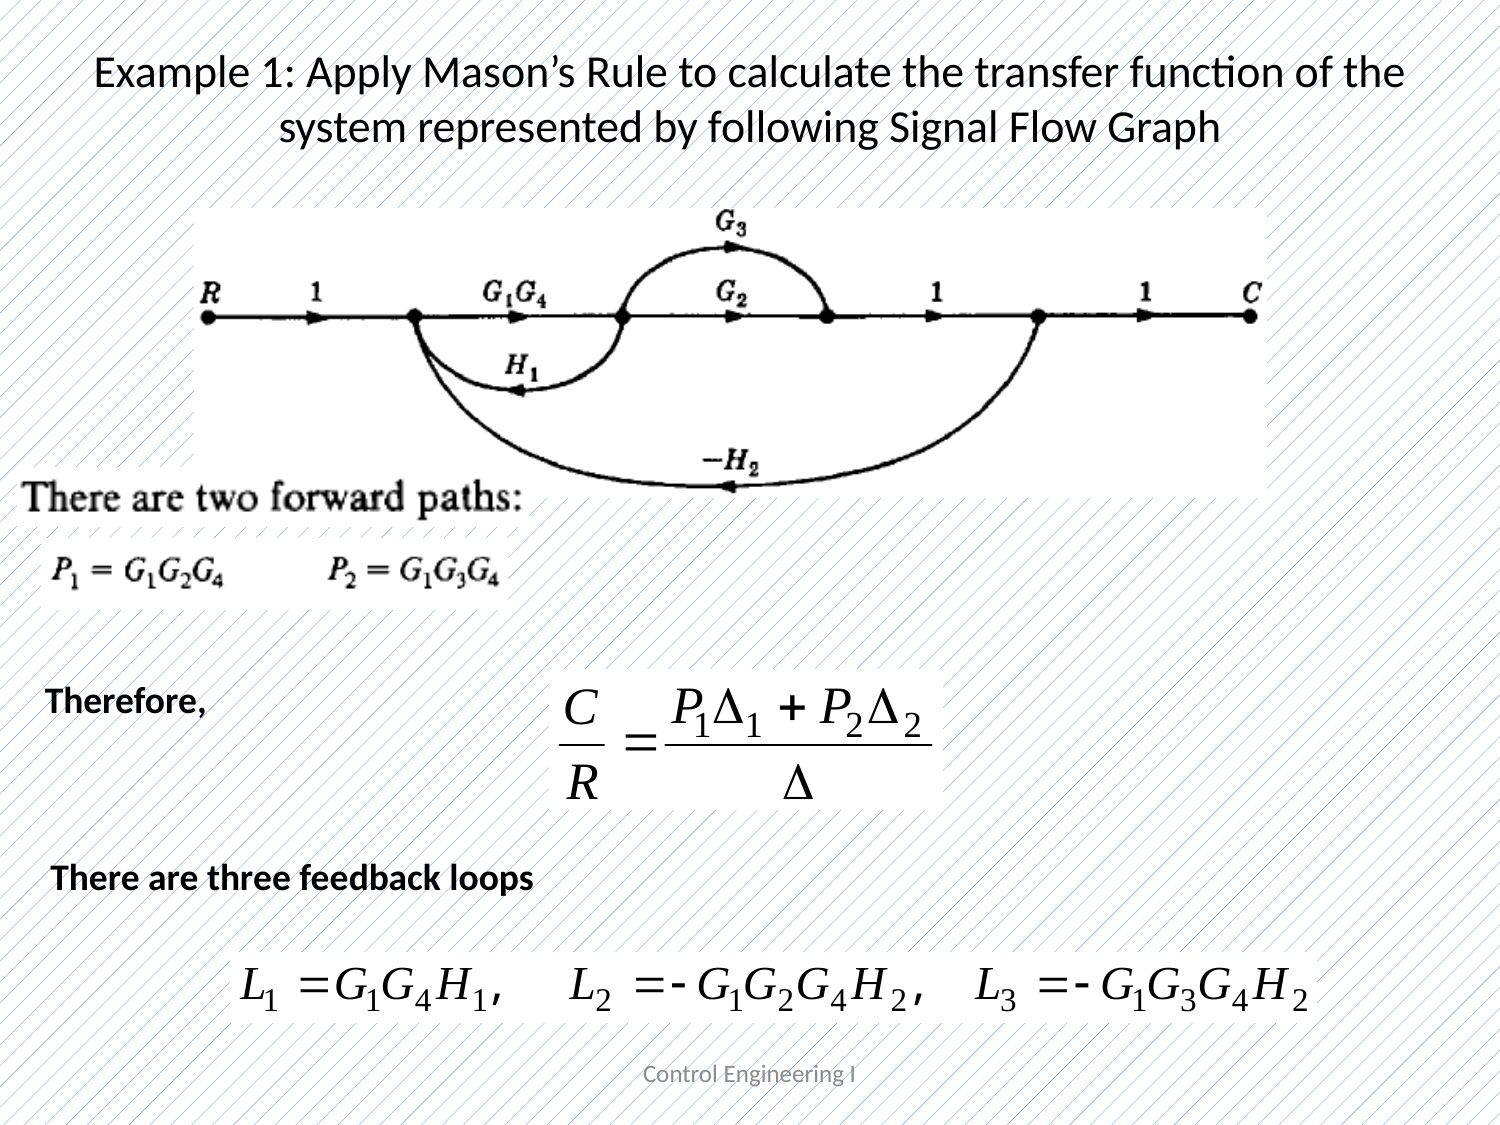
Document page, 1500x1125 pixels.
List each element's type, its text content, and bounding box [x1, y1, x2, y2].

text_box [17, 467, 529, 610]
footer Control Engineering I [512, 1042, 988, 1103]
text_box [29, 668, 944, 811]
title Example 1: Apply Mason’s Rule to calculate the transfer function of the system represented by following Signal Flow Graph [75, 19, 1425, 174]
picture [194, 207, 1267, 498]
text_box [29, 845, 1318, 1024]
